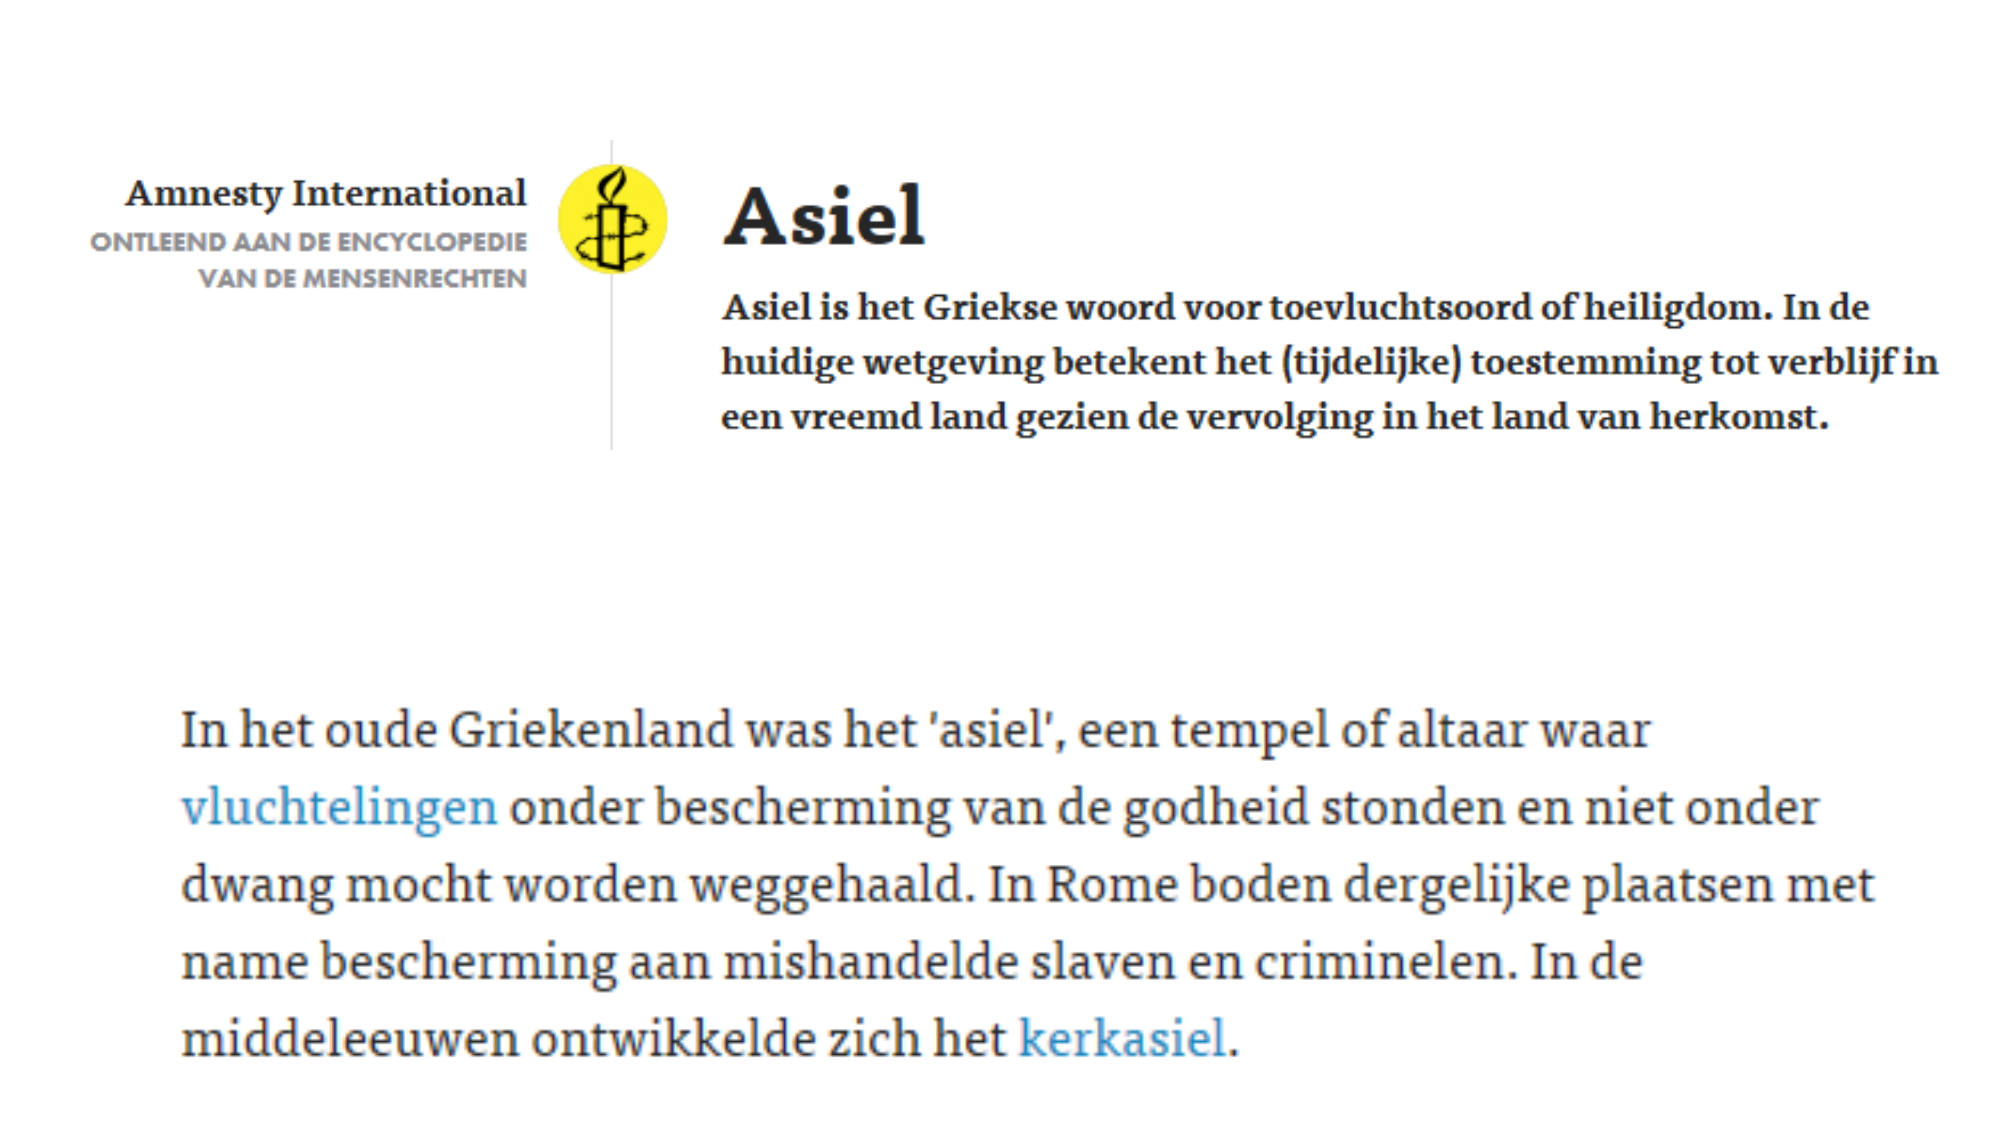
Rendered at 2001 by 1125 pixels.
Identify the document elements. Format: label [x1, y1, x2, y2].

list [62, 140, 2000, 450]
picture [148, 674, 1915, 1099]
